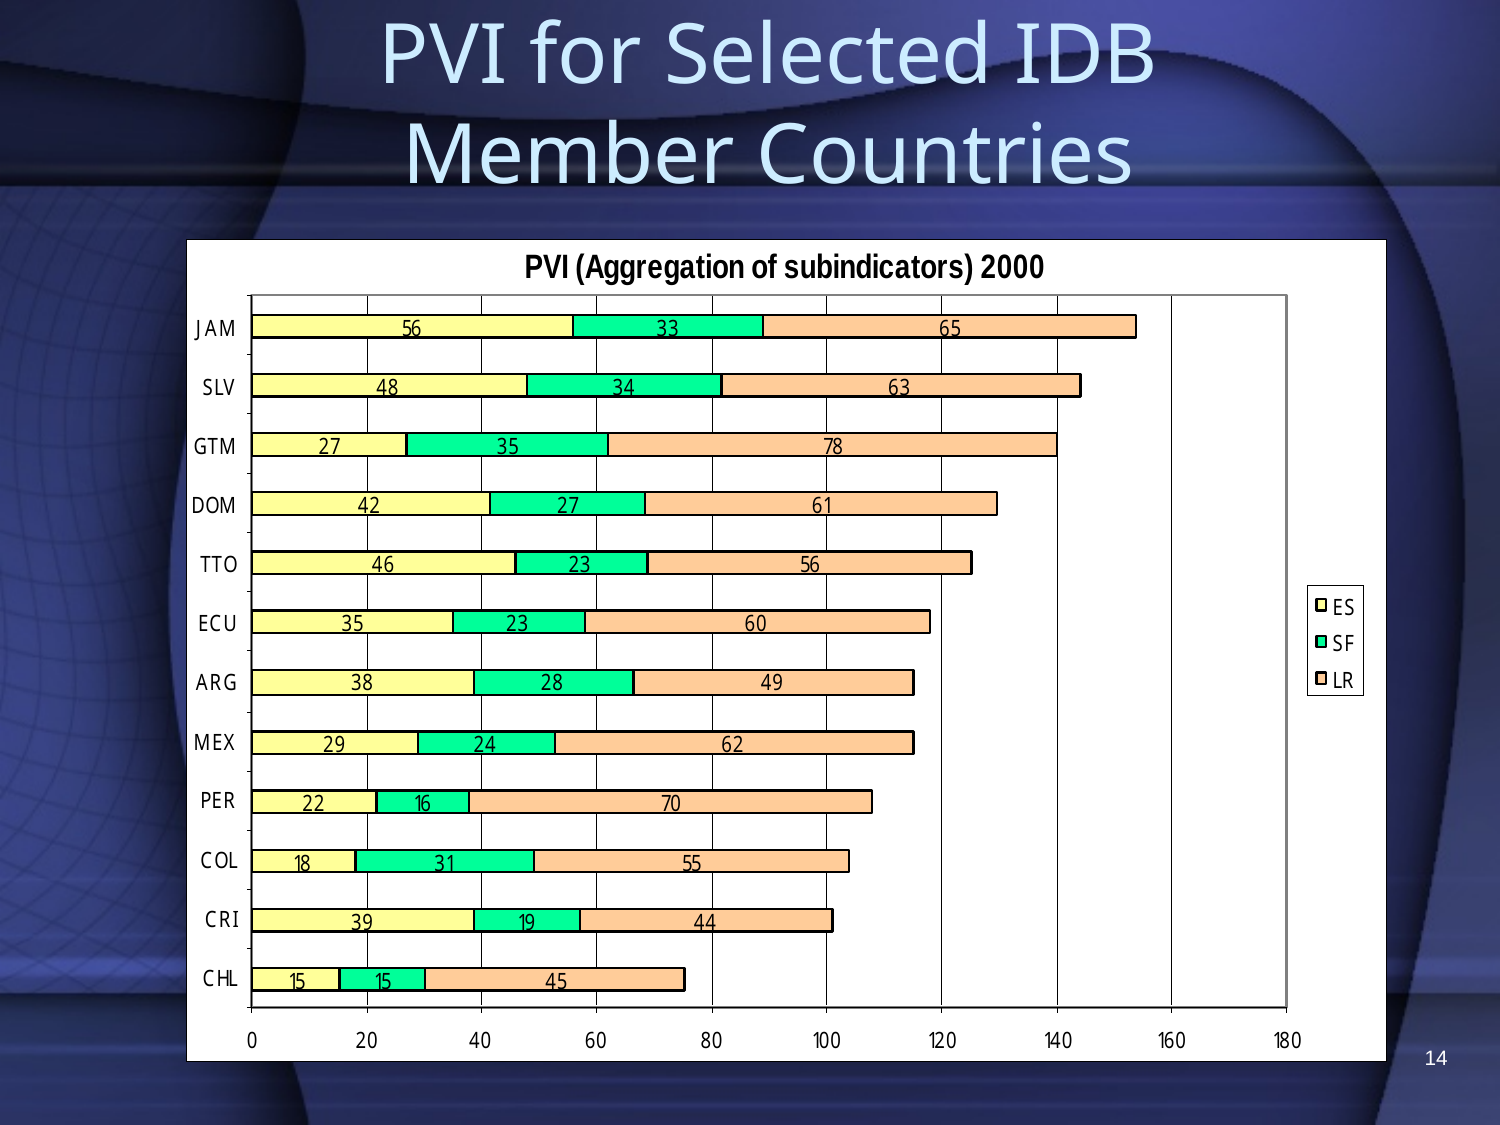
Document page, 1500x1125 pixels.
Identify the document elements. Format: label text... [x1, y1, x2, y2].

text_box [174, 224, 1401, 1076]
picture [0, 0, 1500, 1125]
title PVI for Selected IDB Member Countries [87, 24, 1451, 176]
slide_number 14 [1149, 1037, 1463, 1101]
